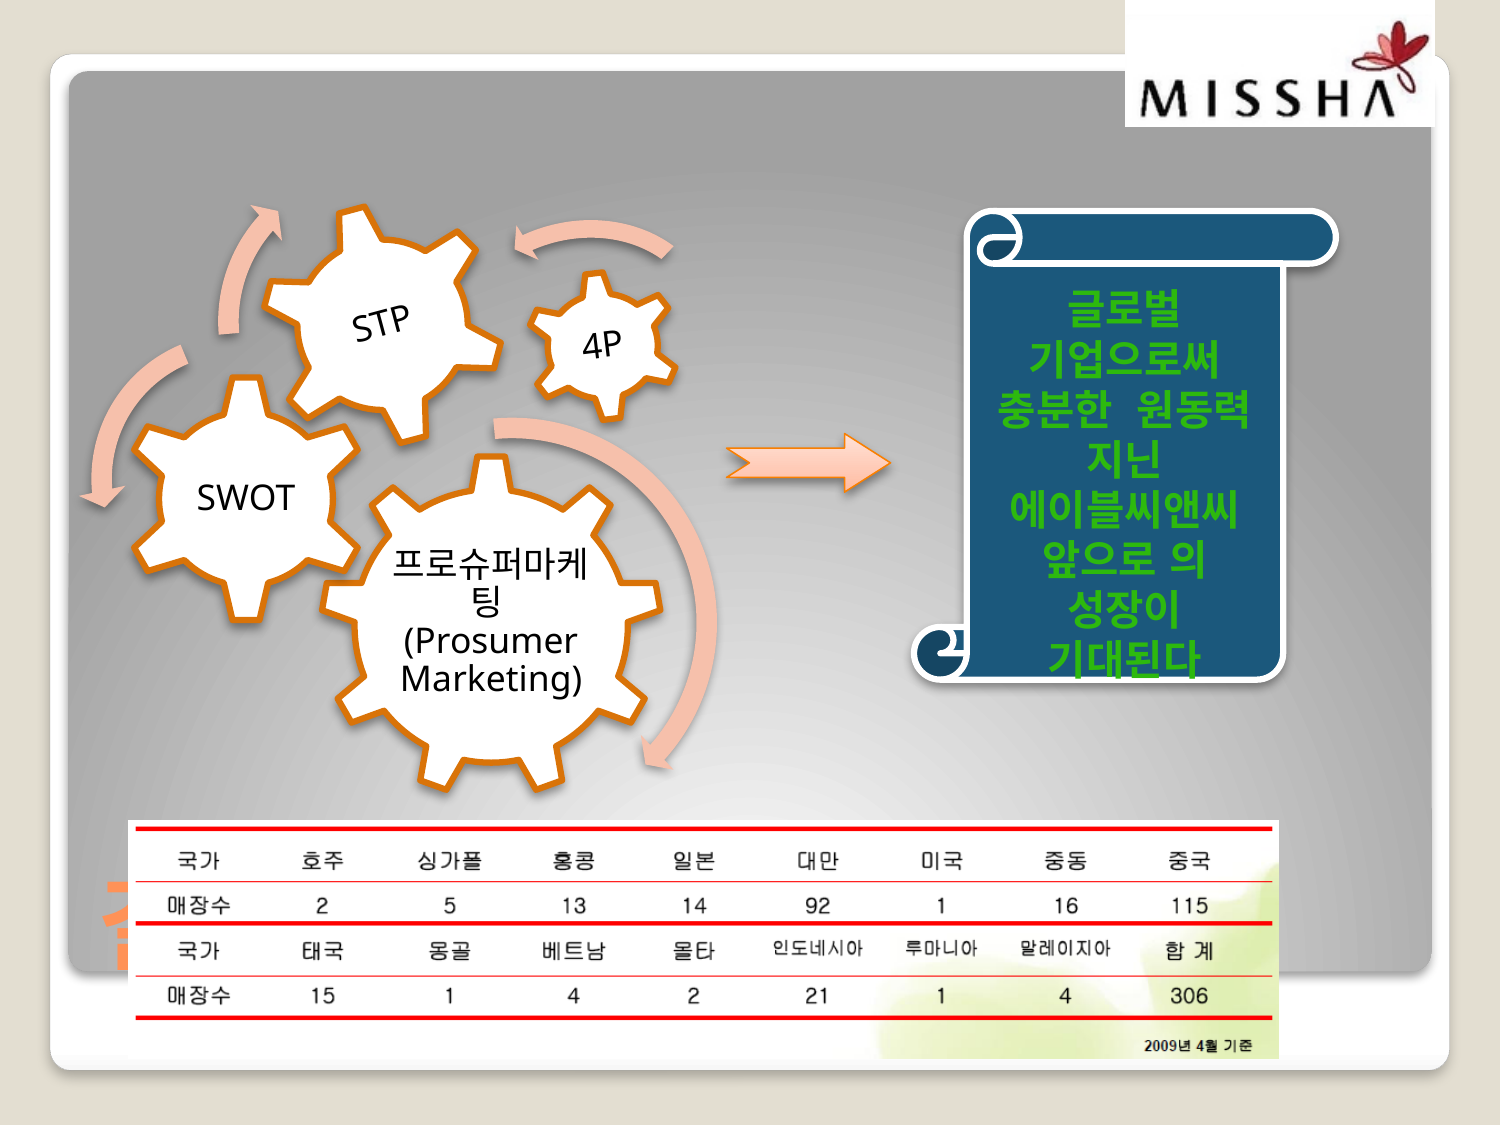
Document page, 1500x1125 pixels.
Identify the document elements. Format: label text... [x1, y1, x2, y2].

title 결론 [82, 817, 1425, 990]
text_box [421, 210, 734, 485]
picture [128, 820, 1279, 1059]
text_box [0, 175, 704, 798]
text_box 글로벌 기업으로써 충분한 원동력 지닌 에이블씨앤씨 앞으로 의 성장이 기대된다 [910, 207, 1340, 683]
picture [1124, 0, 1435, 127]
text_box [740, 432, 892, 493]
